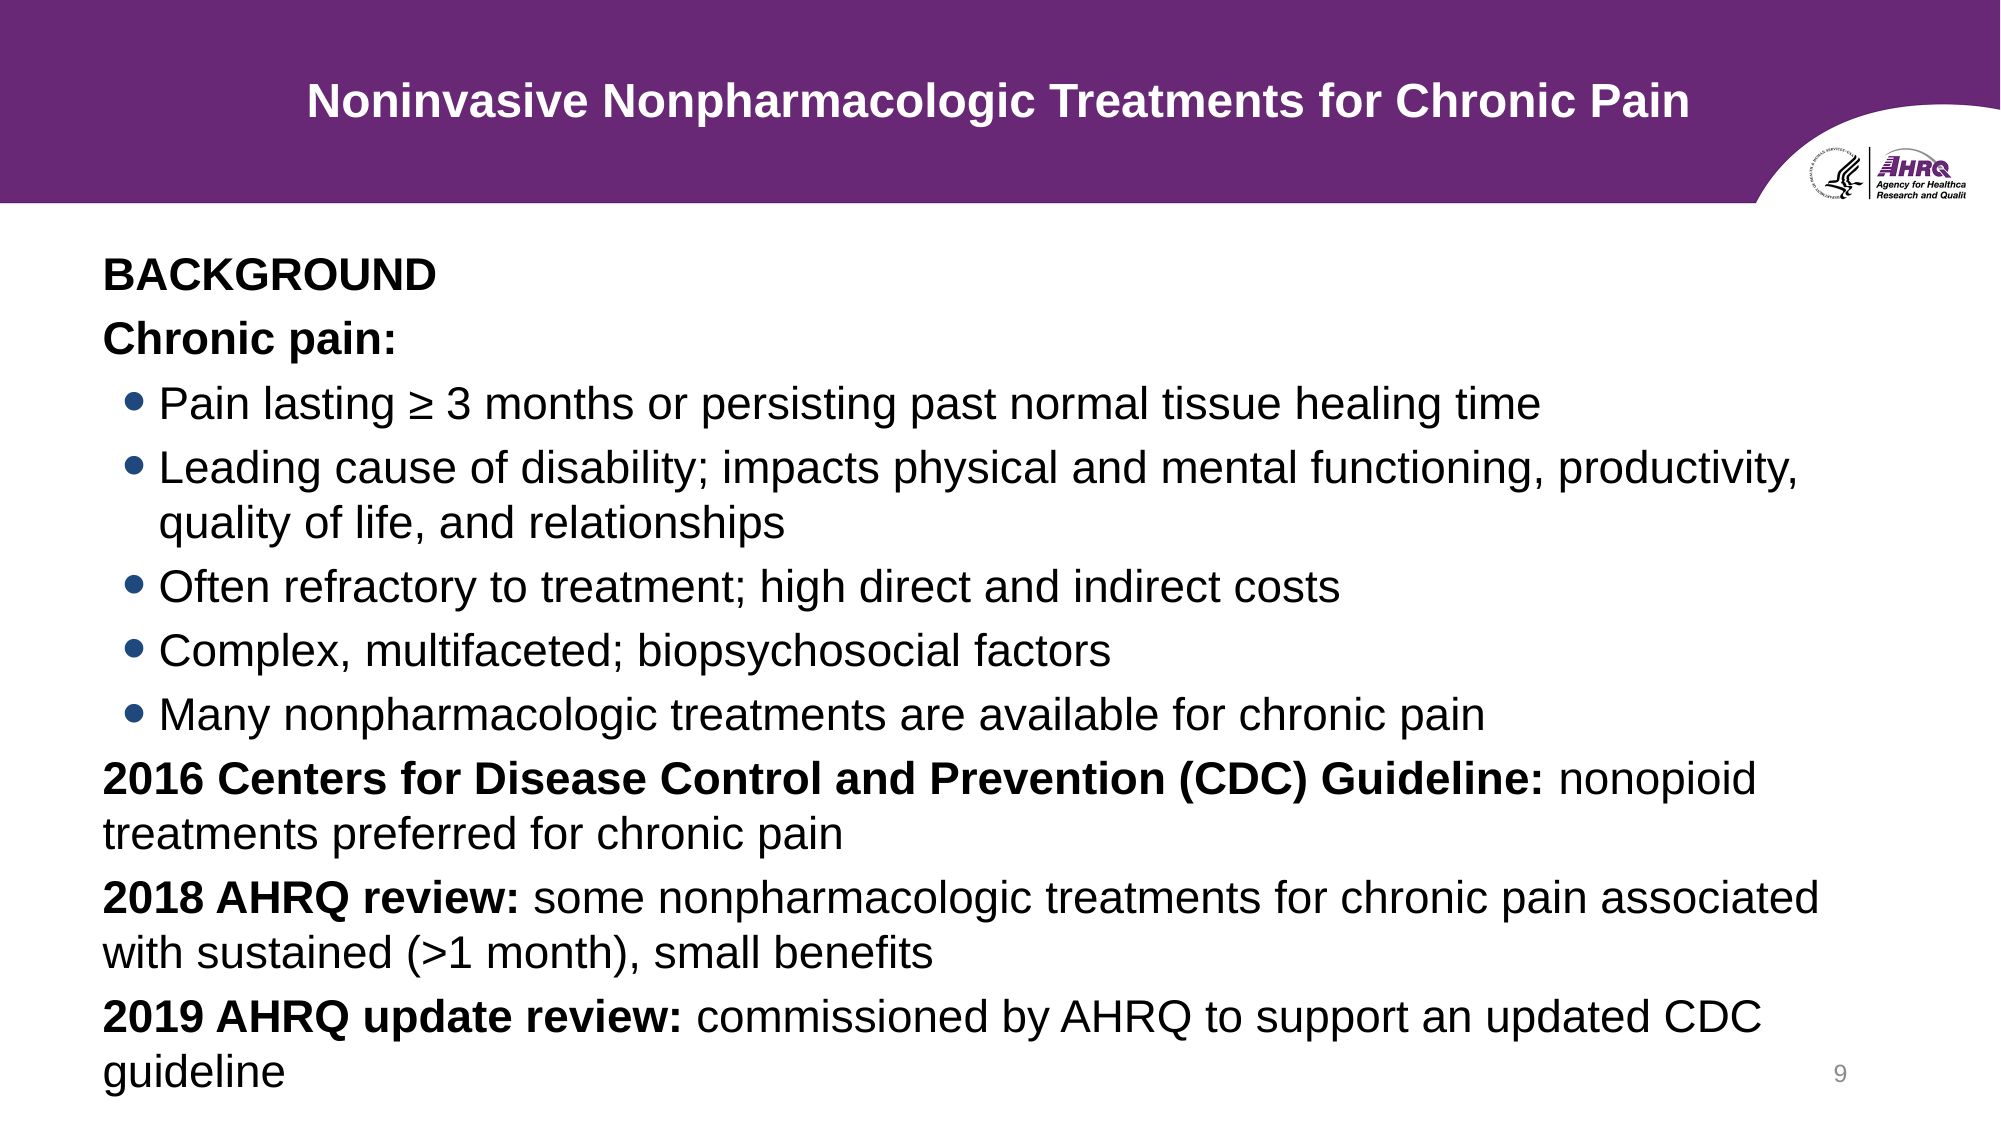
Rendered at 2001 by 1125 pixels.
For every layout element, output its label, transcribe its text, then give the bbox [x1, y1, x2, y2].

picture [0, 0, 2001, 1125]
text_box BACKGROUND Chronic pain: Pain lasting ≥ 3 months or persisting past normal tissue healing time Leading cause of disability; impacts physical and mental functioning, productivity, quality of life, and relationships Often refractory to treatment; high direct and indirect costs Complex, multifaceted; biopsychosocial factors Many nonpharmacologic treatments are available for chronic pain 2016 Centers for Disease Control and Prevention (CDC) Guideline: nonopioid treatments preferred for chronic pain 2018 AHRQ review: some nonpharmacologic treatments for chronic pain associated with sustained (>1 month), small benefits 2019 AHRQ update review: commissioned by AHRQ to support an updated CDC guideline [87, 237, 1838, 1016]
title Noninvasive Nonpharmacologic Treatments for Chronic Pain [275, 50, 1725, 152]
slide_number 9 [1412, 1042, 1863, 1103]
